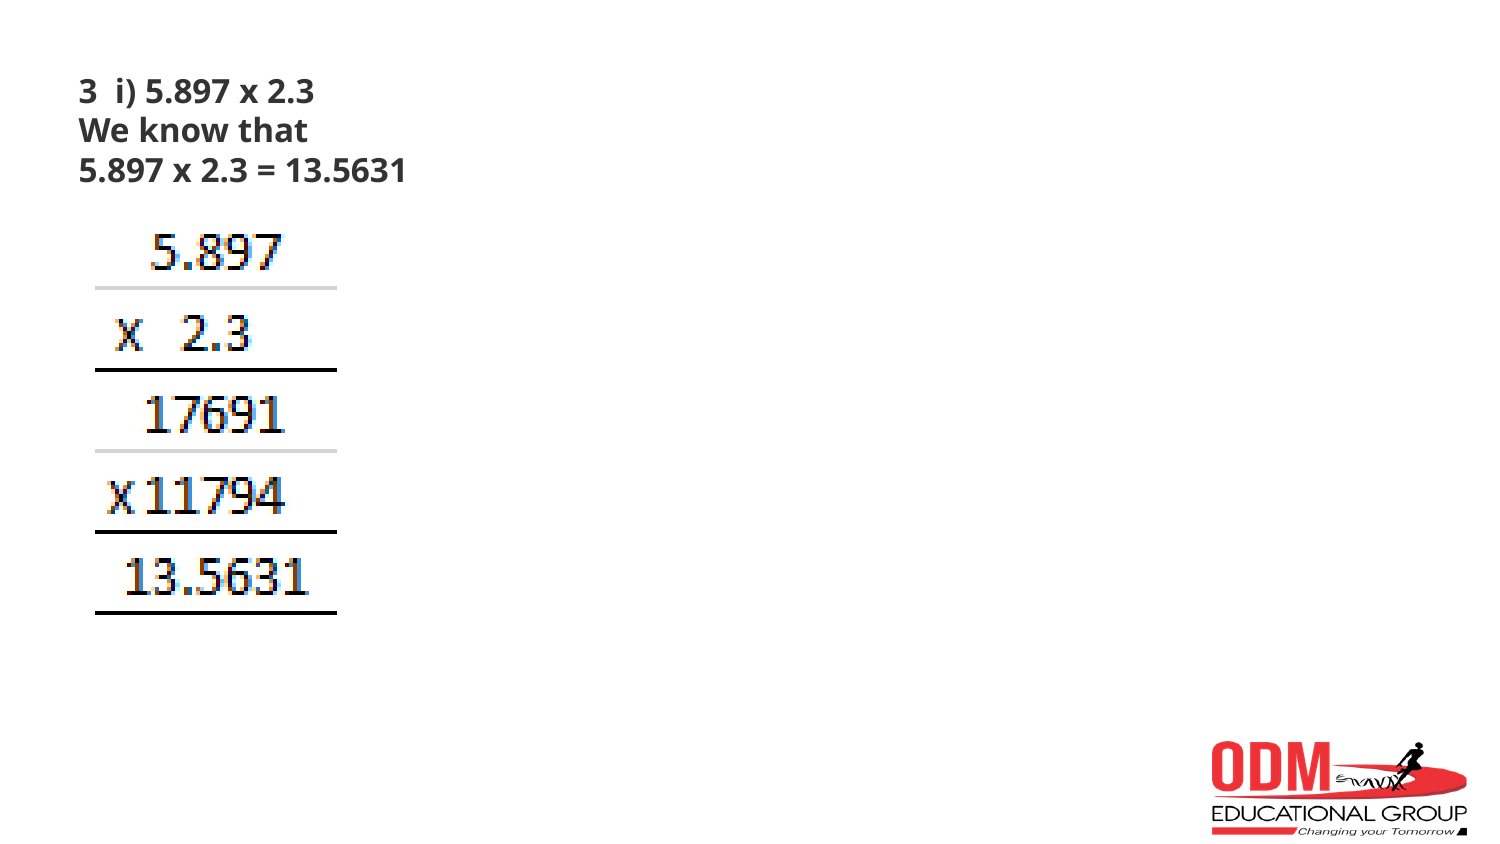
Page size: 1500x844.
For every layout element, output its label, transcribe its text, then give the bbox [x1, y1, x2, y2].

picture [1212, 741, 1467, 836]
text_box 3 i) 5.897 x 2.3 We know that 5.897 x 2.3 = 13.5631 [63, 62, 424, 345]
picture [94, 226, 347, 628]
